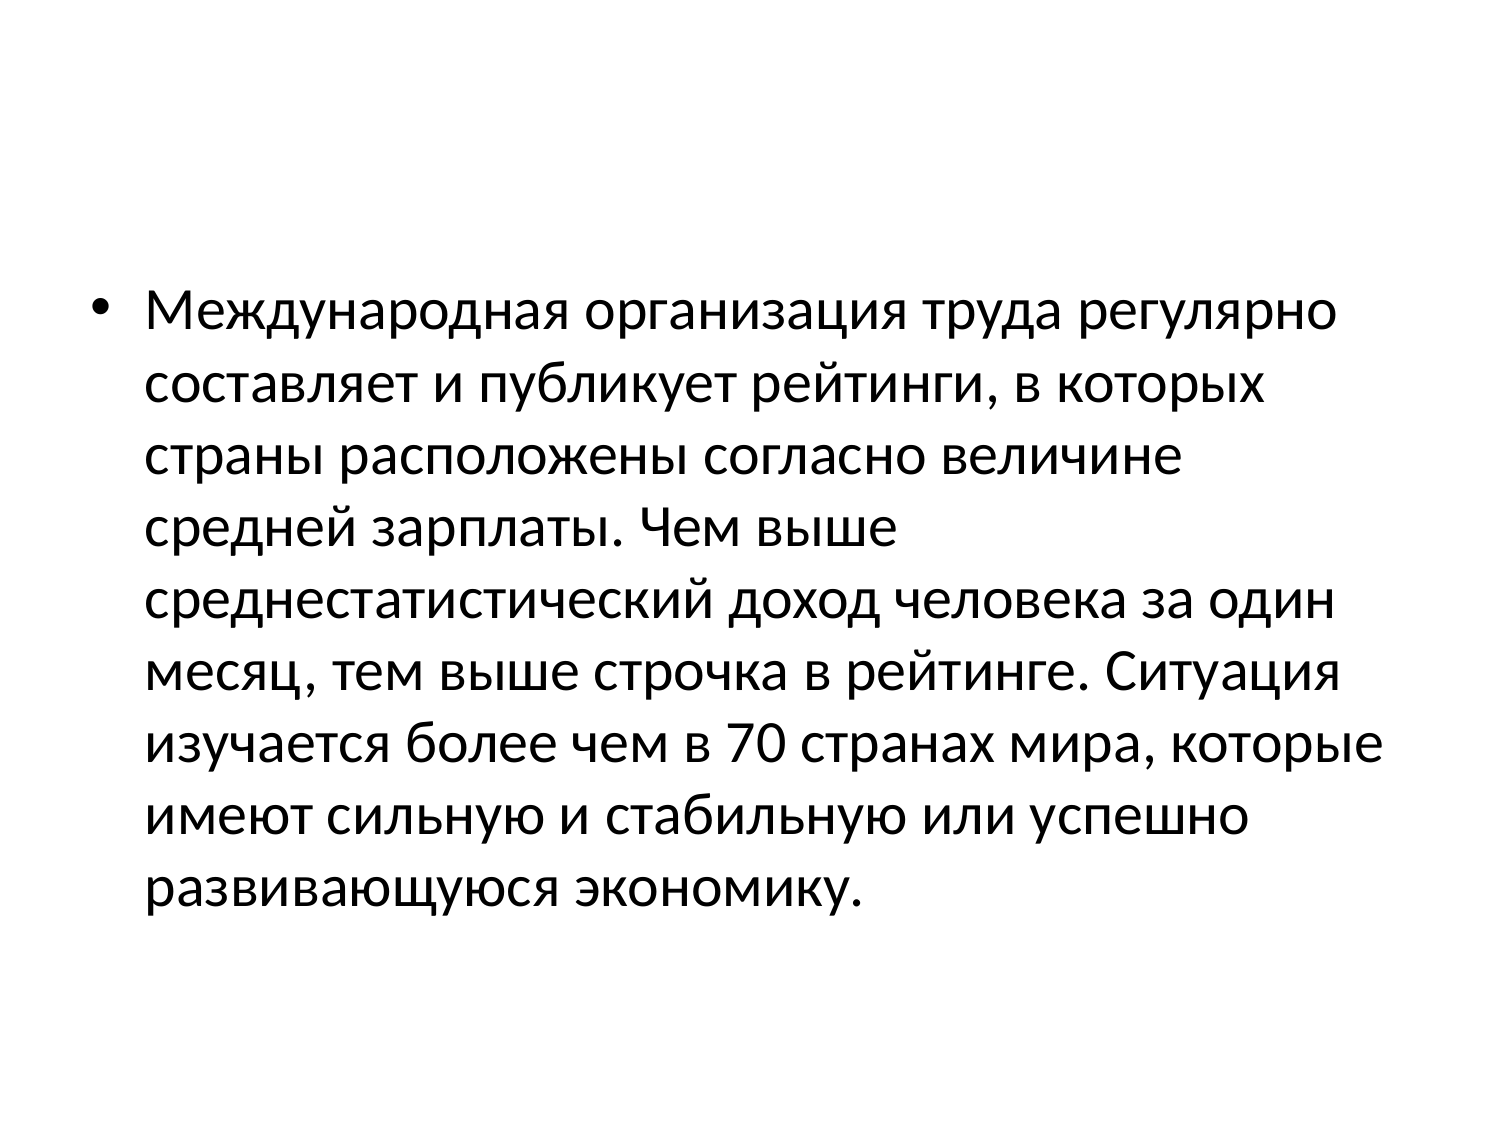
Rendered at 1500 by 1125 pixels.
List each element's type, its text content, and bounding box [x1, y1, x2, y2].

list Международная организация труда регулярно составляет и публикует рейтинги, в которых страны расположены согласно величине средней зарплаты. Чем выше среднестатистический доход человека за один месяц, тем выше строчка в рейтинге. Ситуация изучается более чем в 70 странах мира, которые имеют сильную и стабильную или успешно развивающуюся экономику. [75, 262, 1425, 1005]
